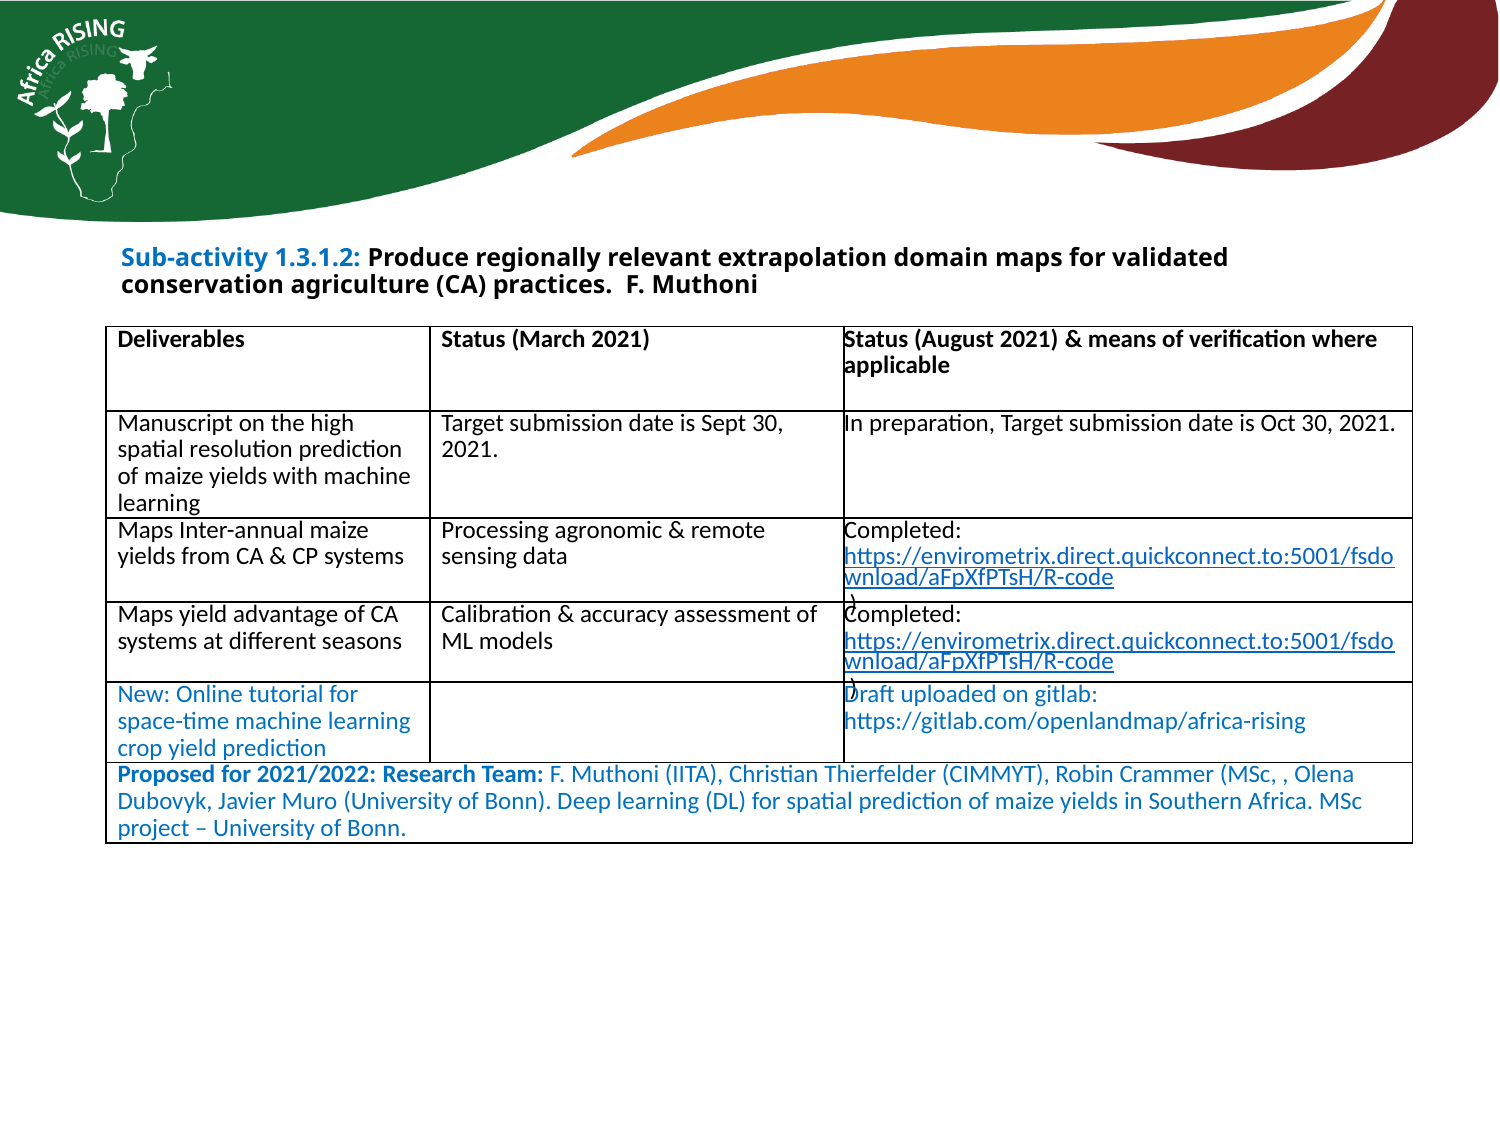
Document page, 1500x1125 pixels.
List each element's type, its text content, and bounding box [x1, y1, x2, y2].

table_cell Maps yield advantage of CA systems at different seasons [107, 603, 429, 681]
table_cell Completed: https://envirometrix.direct.quickconnect.to:5001/fsdownload/aFpXfPTsH/R-code ) [845, 519, 1412, 601]
table_cell Completed: https://envirometrix.direct.quickconnect.to:5001/fsdownload/aFpXfPTsH/R-code ) [845, 603, 1412, 681]
table_cell Draft uploaded on gitlab: https://gitlab.com/openlandmap/africa-rising [845, 683, 1412, 762]
table_cell New: Online tutorial for space-time machine learning crop yield prediction [107, 683, 429, 762]
table_header Status (August 2021) & means of verification where applicable [845, 327, 1412, 410]
picture [0, 0, 1499, 222]
table_cell Target submission date is Sept 30, 2021. [431, 412, 843, 517]
list Sub-activity 1.3.1.2: Produce regionally relevant extrapolation domain maps for validated conservation agriculture (CA) practices. F. Muthoni [87, 237, 1363, 375]
table_cell Proposed for 2021/2022: Research Team: F. Muthoni (IITA), Christian Thierfelder (CIMMYT), Robin Crammer (MSc, , Olena Dubovyk, Javier Muro (University of Bonn). Deep learning (DL) for spatial prediction of maize yields in Southern Africa. MSc project – University of Bonn. [107, 763, 1412, 842]
table_header Deliverables [107, 327, 429, 410]
table_cell Processing agronomic & remote sensing data [431, 519, 843, 601]
table_cell Maps Inter-annual maize yields from CA & CP systems [107, 519, 429, 601]
table_header Status (March 2021) [431, 327, 843, 410]
table_cell [431, 683, 843, 762]
table_cell Calibration & accuracy assessment of ML models [431, 603, 843, 681]
table_cell In preparation, Target submission date is Oct 30, 2021. [845, 412, 1412, 517]
table_cell Manuscript on the high spatial resolution prediction of maize yields with machine learning [107, 412, 429, 517]
